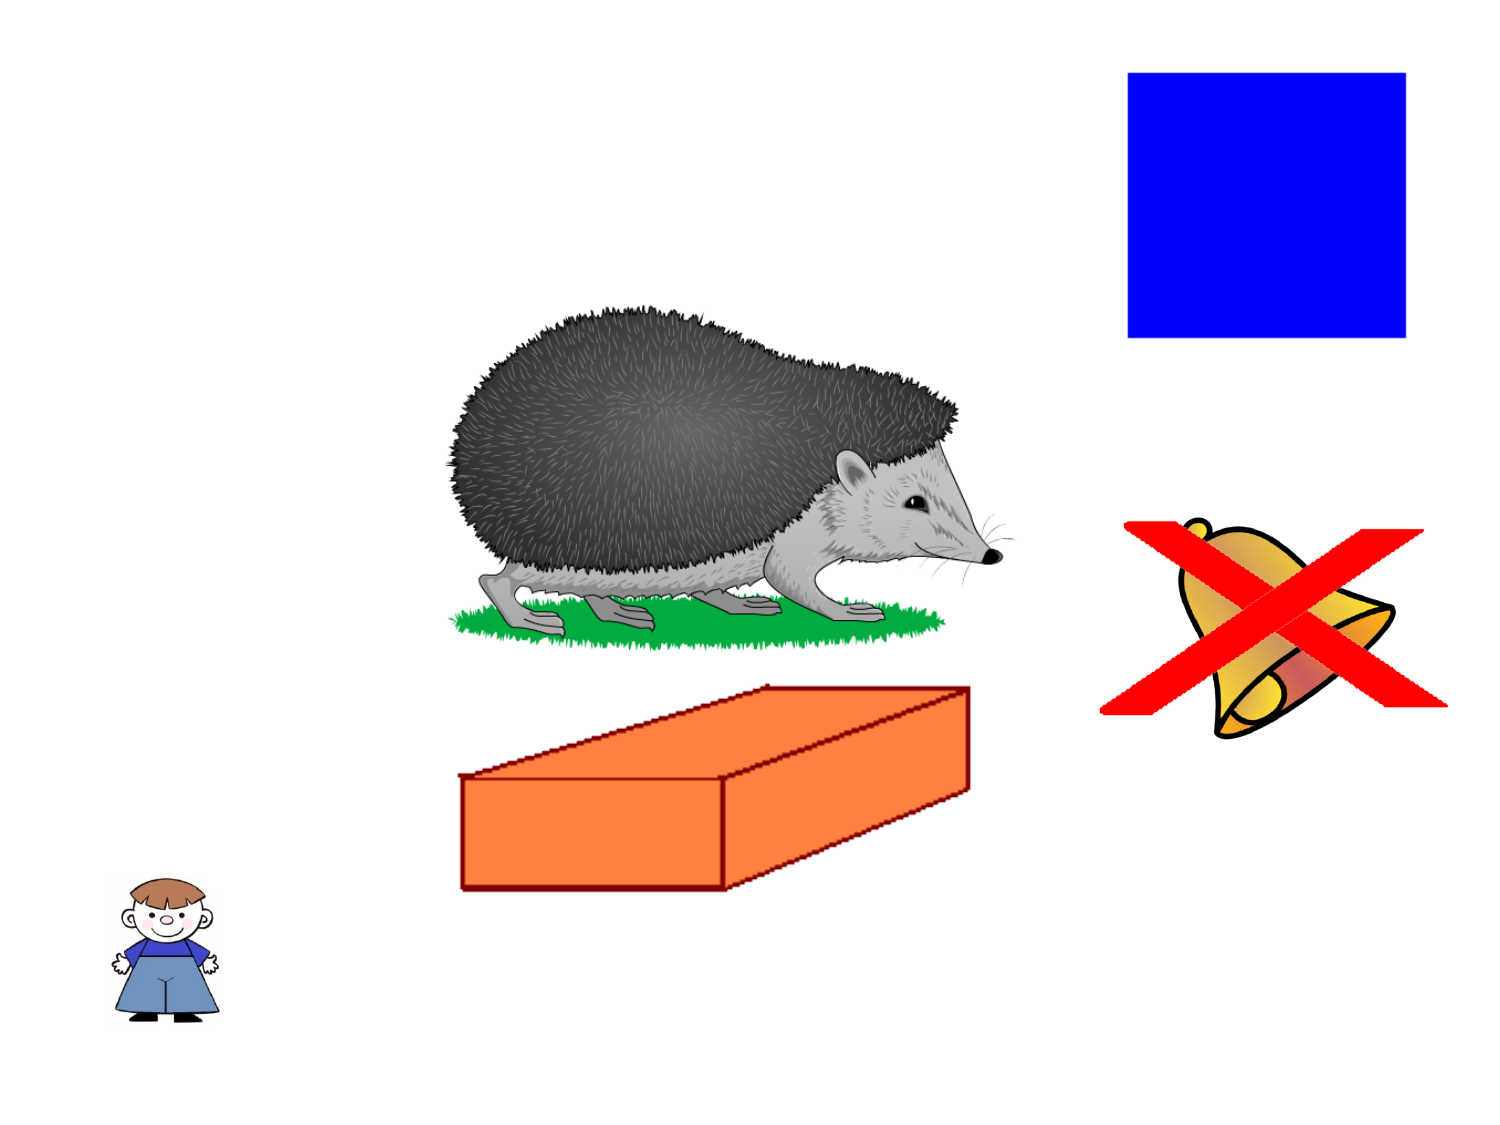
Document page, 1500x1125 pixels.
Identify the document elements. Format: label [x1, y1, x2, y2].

picture [1089, 515, 1461, 746]
picture [105, 876, 223, 1025]
picture [421, 292, 1026, 660]
picture [1124, 70, 1412, 343]
picture [421, 679, 1026, 903]
